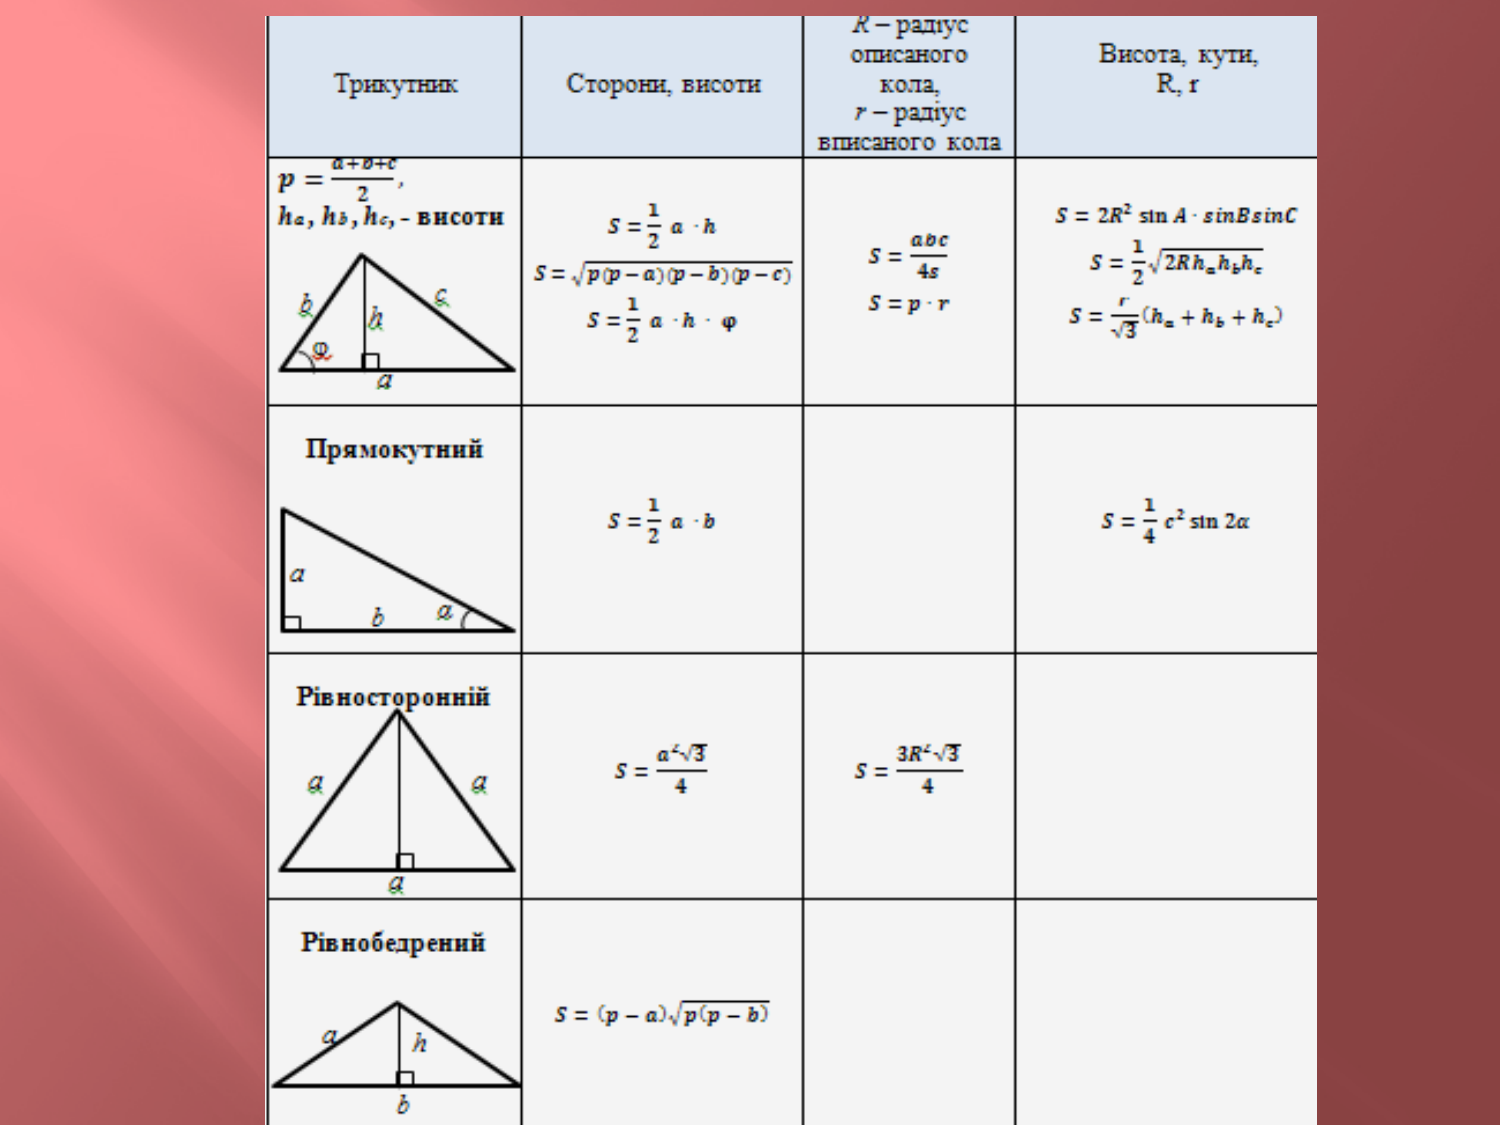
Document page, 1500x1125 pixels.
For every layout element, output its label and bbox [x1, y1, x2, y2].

picture [265, 15, 1318, 1125]
